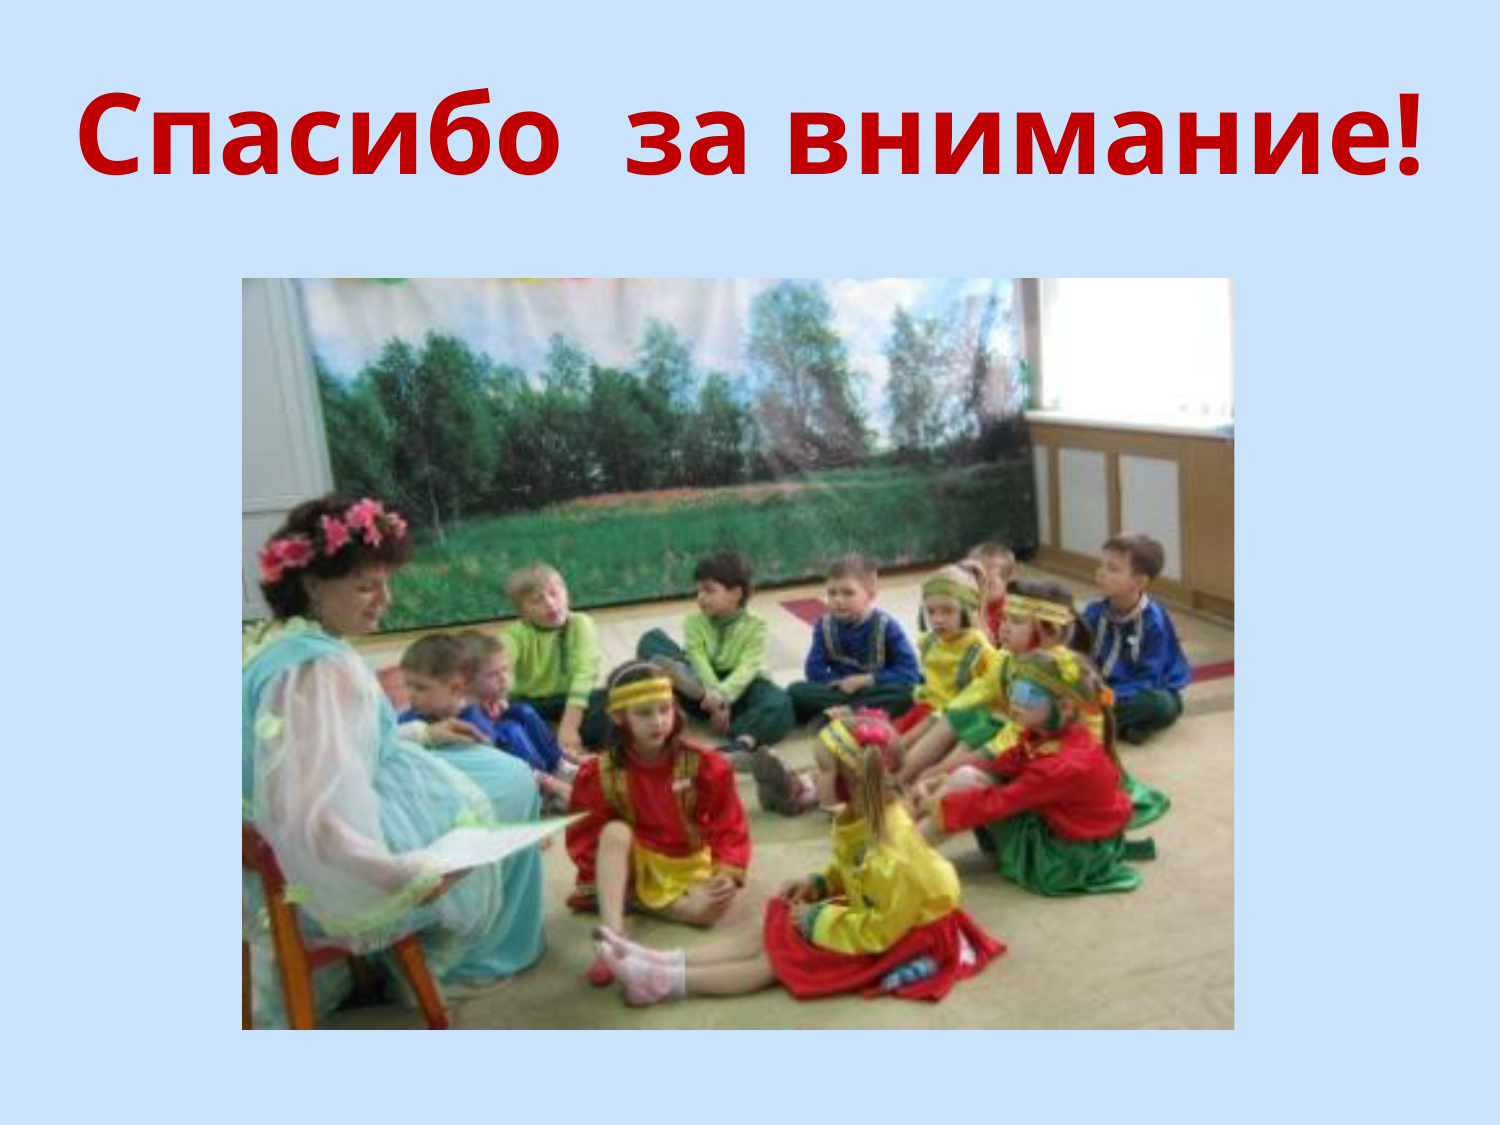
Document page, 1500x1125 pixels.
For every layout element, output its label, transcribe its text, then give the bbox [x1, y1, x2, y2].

text_box Спасибо за внимание! [0, 54, 1500, 205]
picture [241, 278, 1235, 1030]
